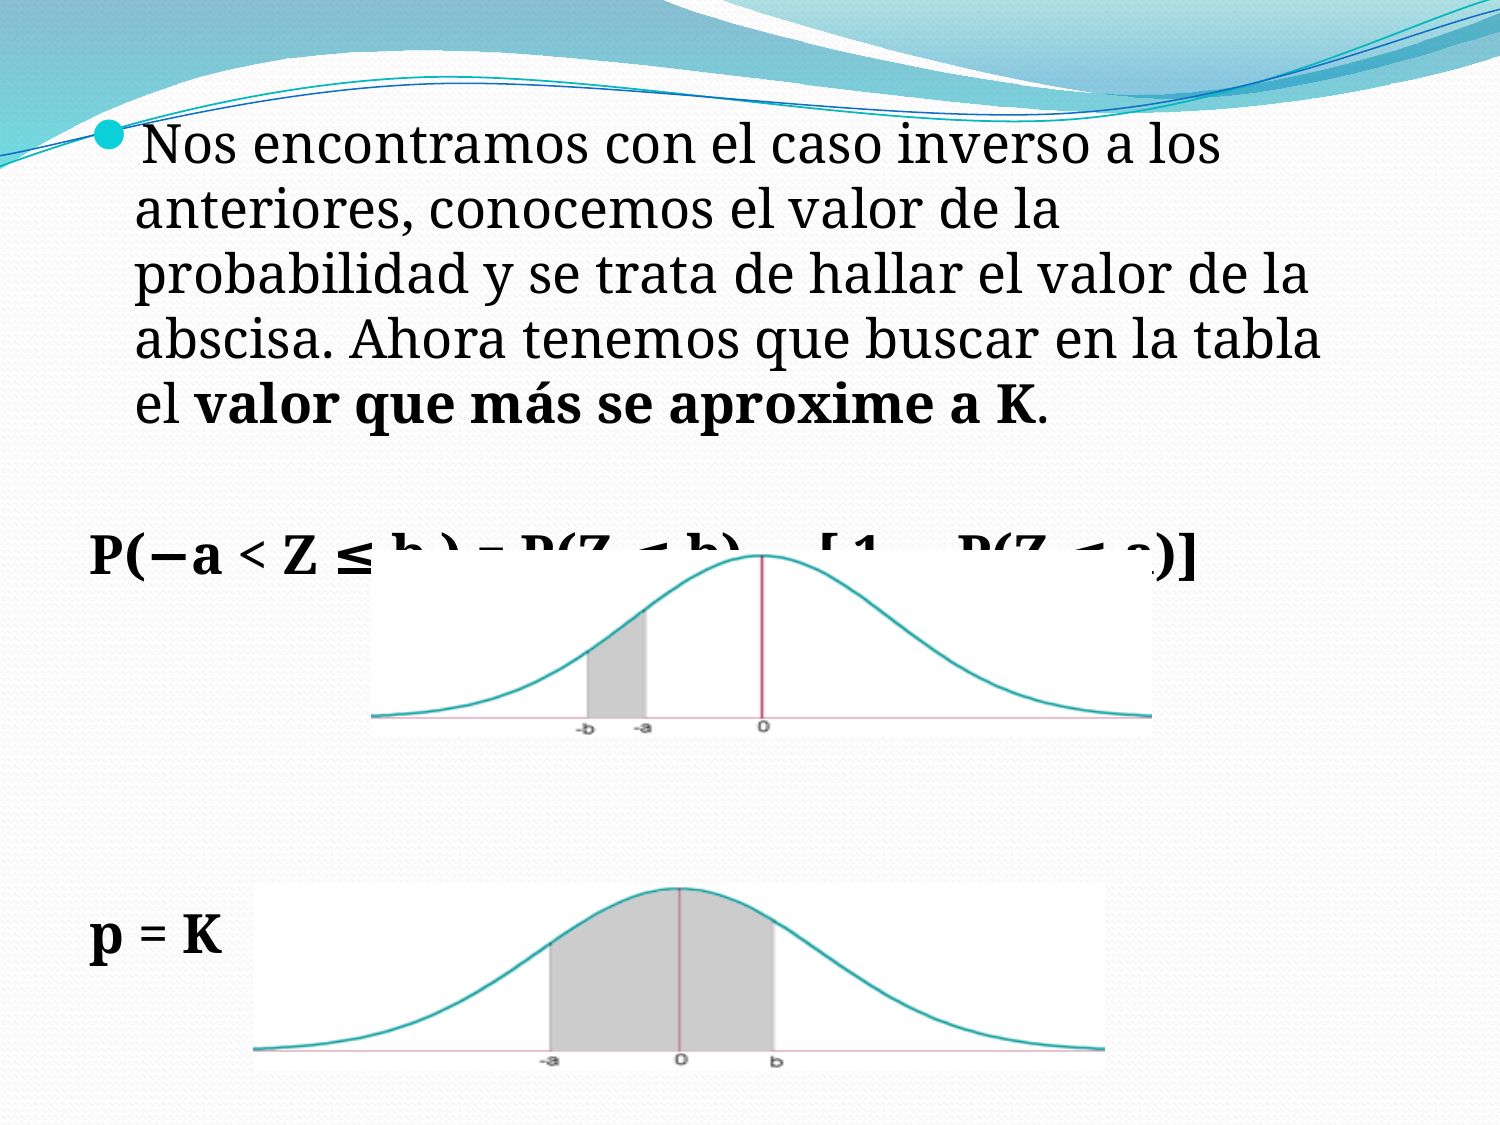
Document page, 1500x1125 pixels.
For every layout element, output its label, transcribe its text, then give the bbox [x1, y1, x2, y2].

list Nos encontramos con el caso inverso a los anteriores, conocemos el valor de la probabilidad y se trata de hallar el valor de la abscisa. Ahora tenemos que buscar en la tabla el valor que más se aproxime a K. P(−a < Z ≤ b ) = P(Z ≤ b) − [ 1 − P(Z ≤ a)] p = K [75, 101, 1425, 1071]
picture [253, 883, 1105, 1071]
picture [371, 550, 1152, 738]
